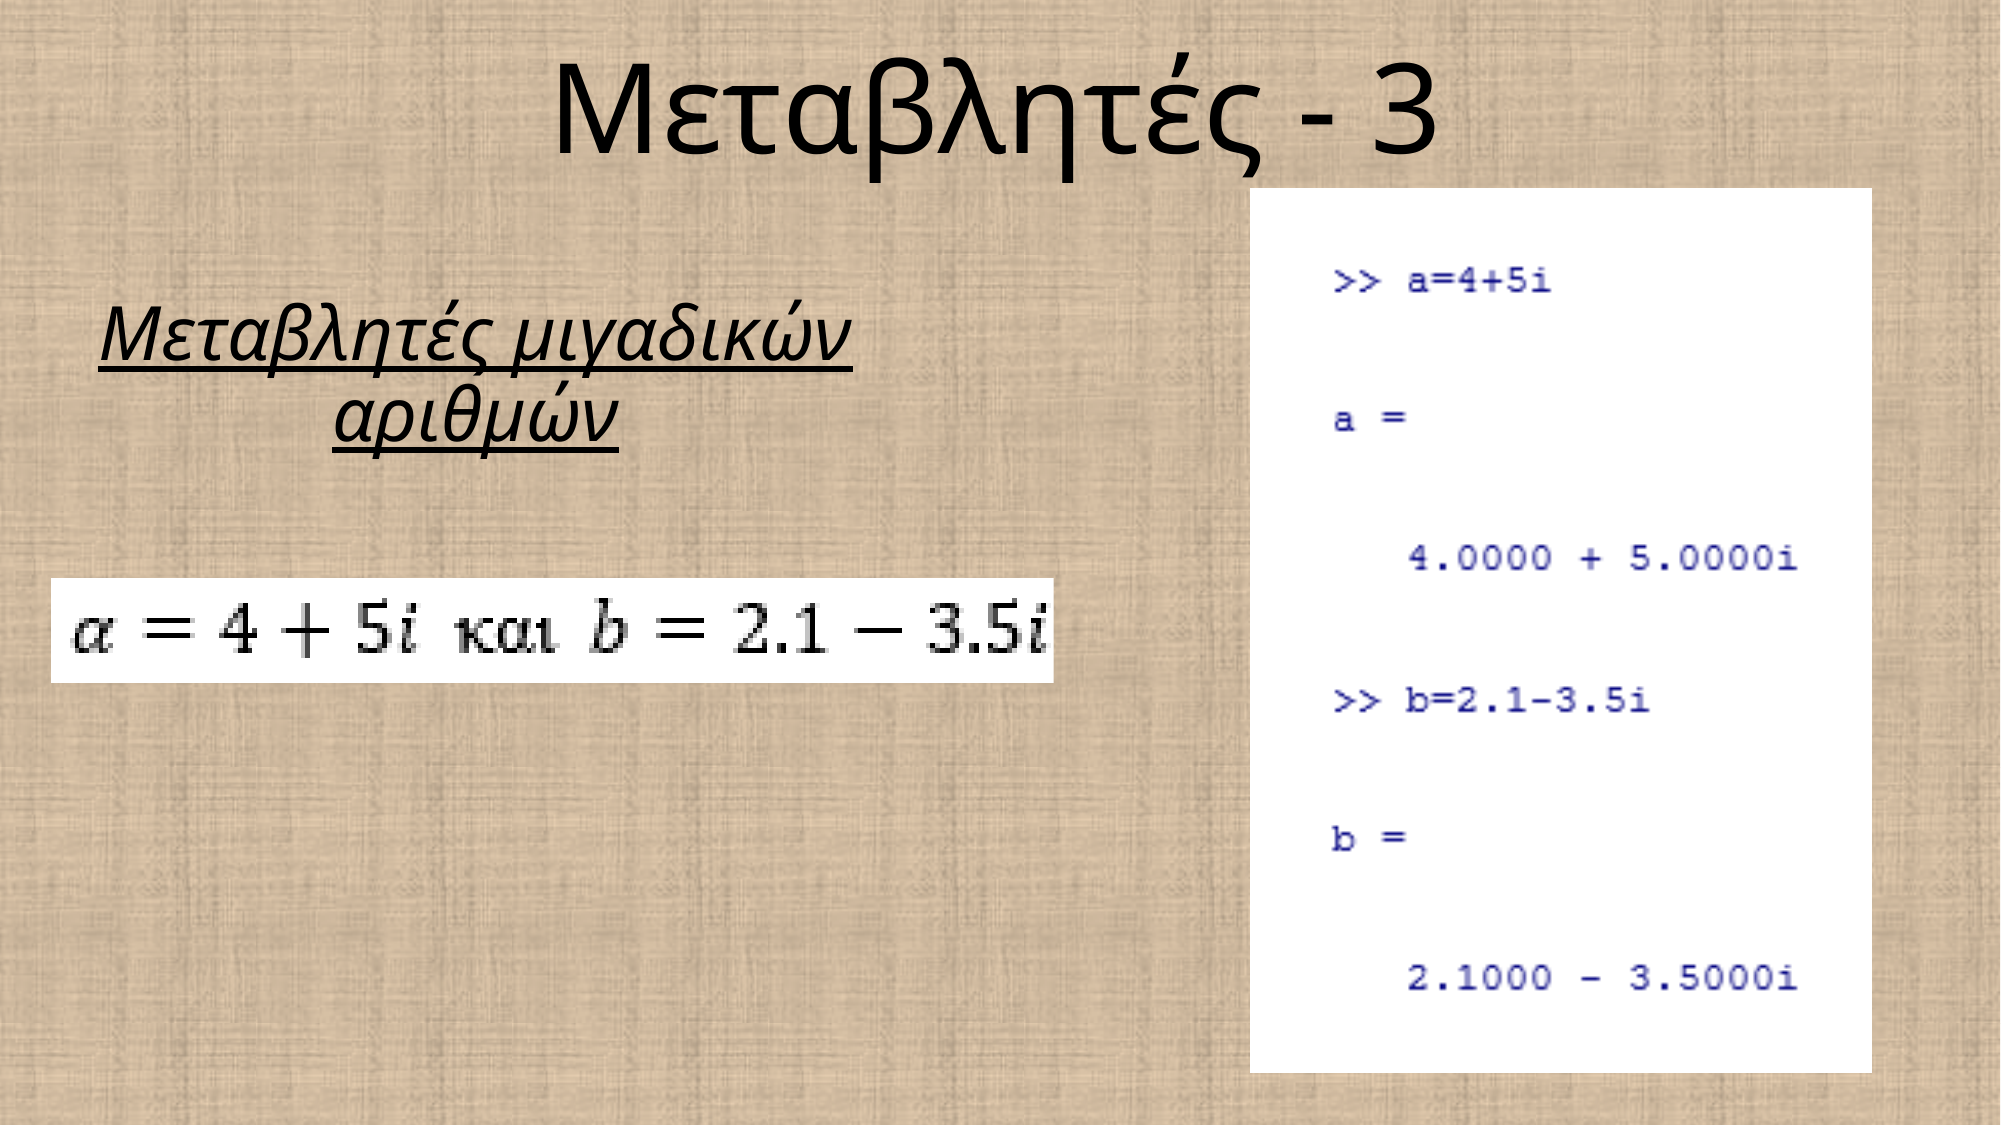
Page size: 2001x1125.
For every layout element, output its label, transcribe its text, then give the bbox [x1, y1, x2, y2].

title Μεταβλητές - 3 [245, 0, 1746, 189]
picture [50, 578, 1054, 683]
text_box Μεταβλητές μιγαδικών αριθμών [25, 221, 926, 556]
picture [1249, 188, 1873, 1074]
